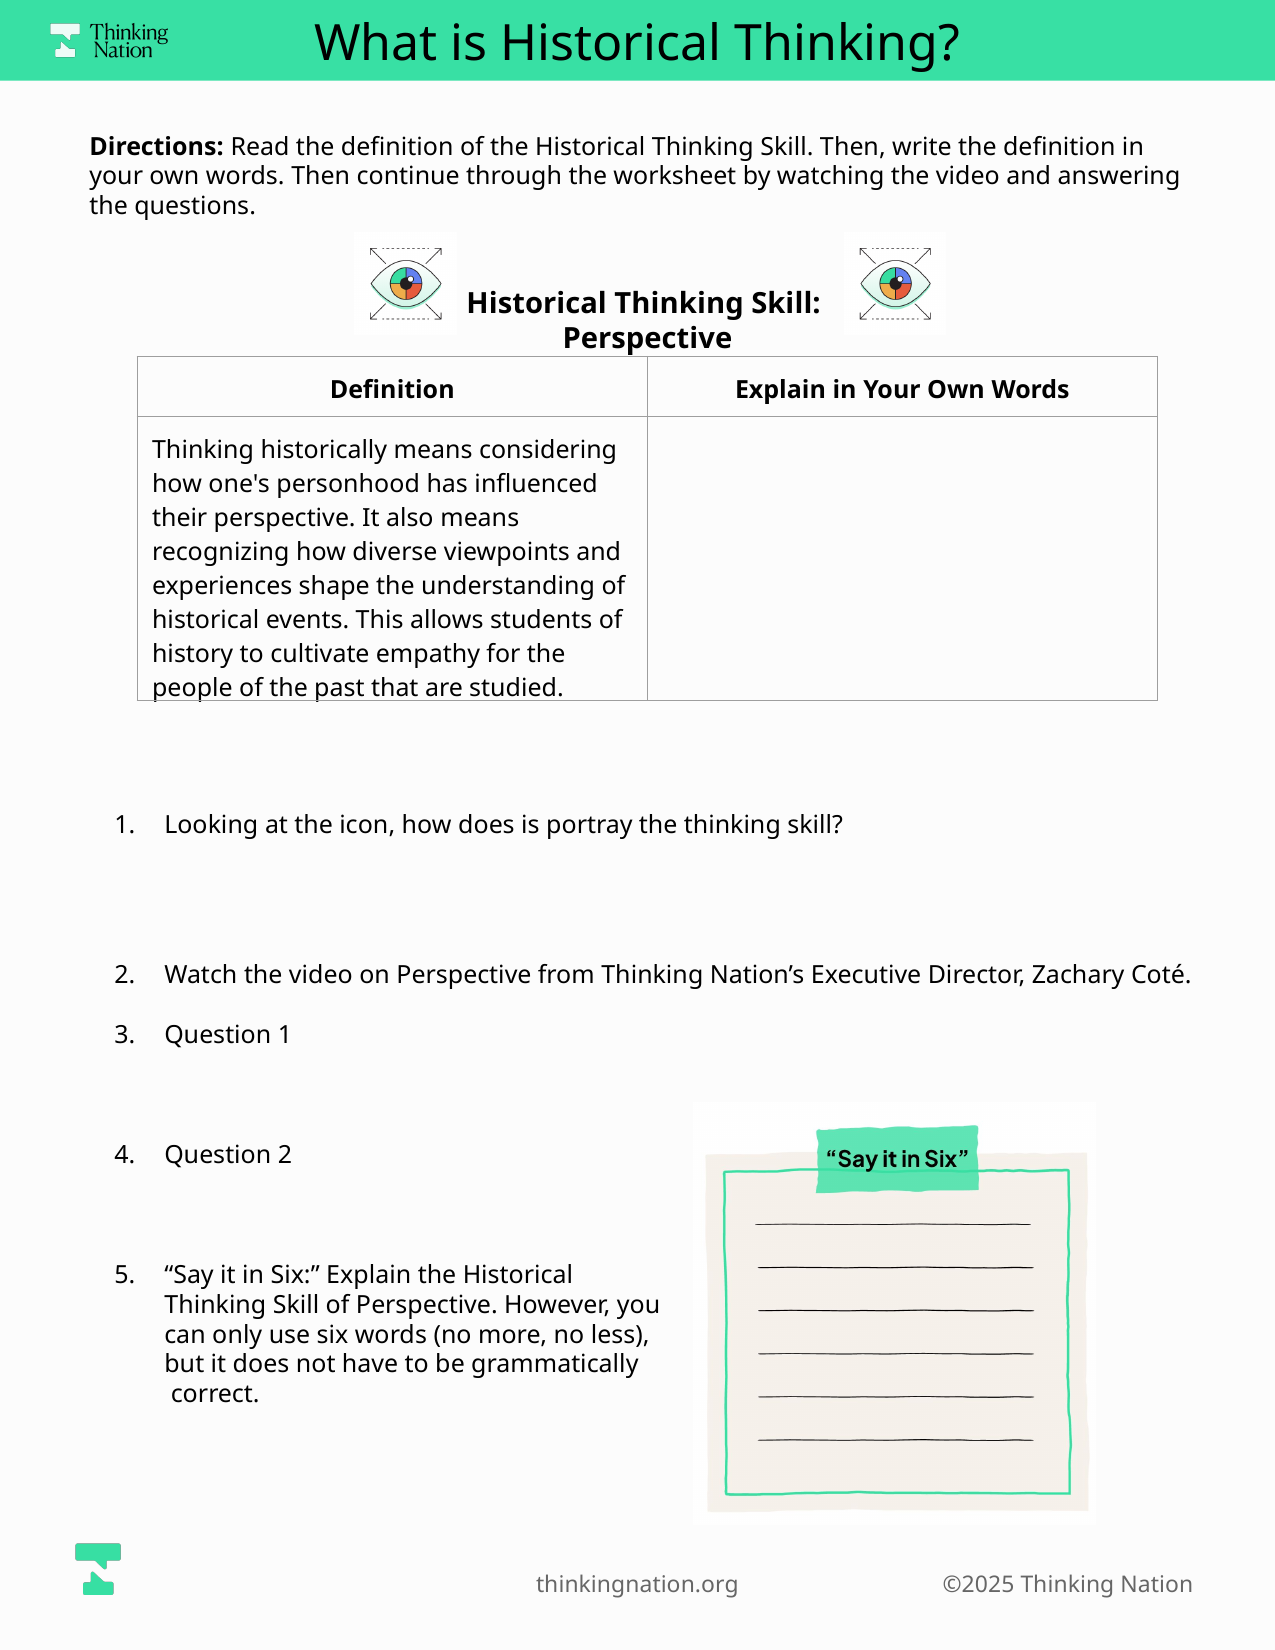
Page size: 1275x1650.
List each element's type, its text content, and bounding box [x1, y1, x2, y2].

text_box Directions: Read the definition of the Historical Thinking Skill. Then, write the definition in your own words. Then continue through the worksheet by watching the video and answering the questions. Historical Thinking Skill: Perspective Looking at the icon, how does is portray the thinking skill? Watch the video on Perspective from Thinking Nation’s Executive Director, Zachary Coté. Question 1 Question 2 “Say it in Six:” Explain the Historical Thinking Skill of Perspective. However, you can only use six words (no more, no less), but it does not have to be grammatically correct. [74, 114, 1221, 1488]
table_cell [648, 417, 1157, 700]
picture [692, 1101, 1097, 1526]
picture [36, 12, 172, 69]
text_box What is Historical Thinking? [0, 0, 1275, 81]
picture [62, 1533, 134, 1605]
table_header Explain in Your Own Words [648, 357, 1157, 416]
picture [354, 232, 457, 335]
table_header Definition [138, 357, 647, 416]
text_box [456, 1534, 1275, 1613]
picture [843, 232, 946, 335]
table_cell Thinking historically means considering how one's personhood has influenced their perspective. It also means recognizing how diverse viewpoints and experiences shape the understanding of historical events. This allows students of history to cultivate empathy for the people of the past that are studied. [138, 417, 647, 700]
